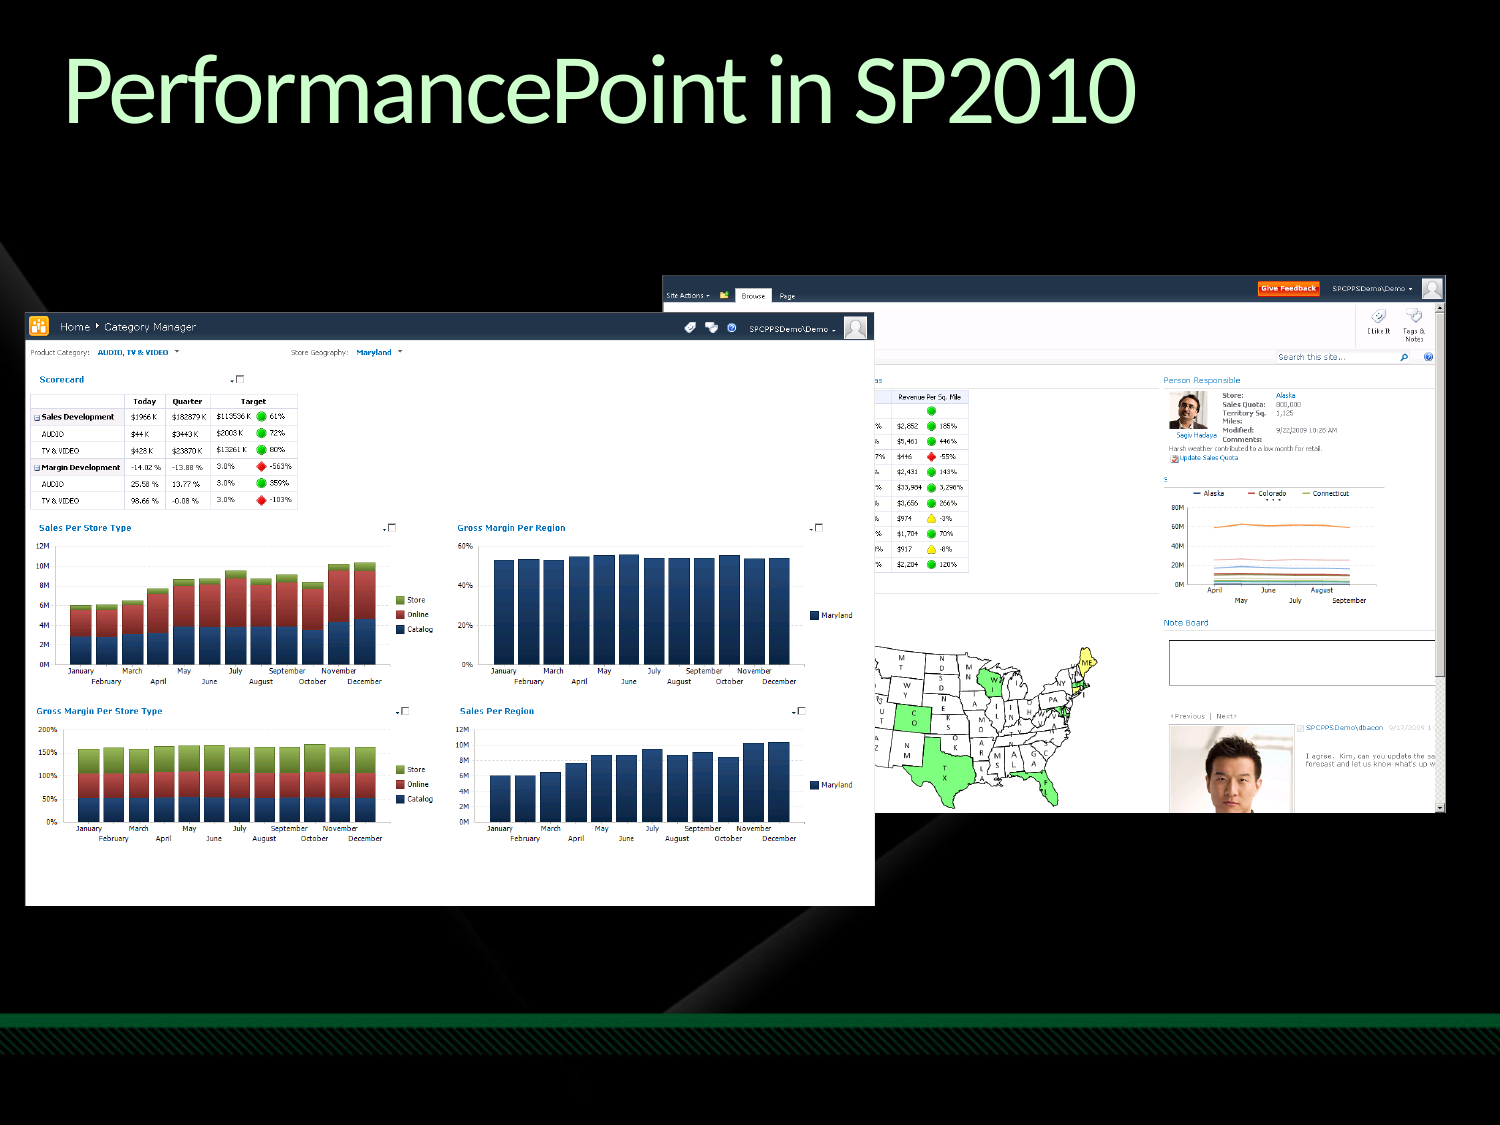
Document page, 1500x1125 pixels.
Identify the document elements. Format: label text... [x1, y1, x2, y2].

picture [0, 0, 1500, 1125]
title PerformancePoint in SP2010 [62, 37, 1438, 147]
